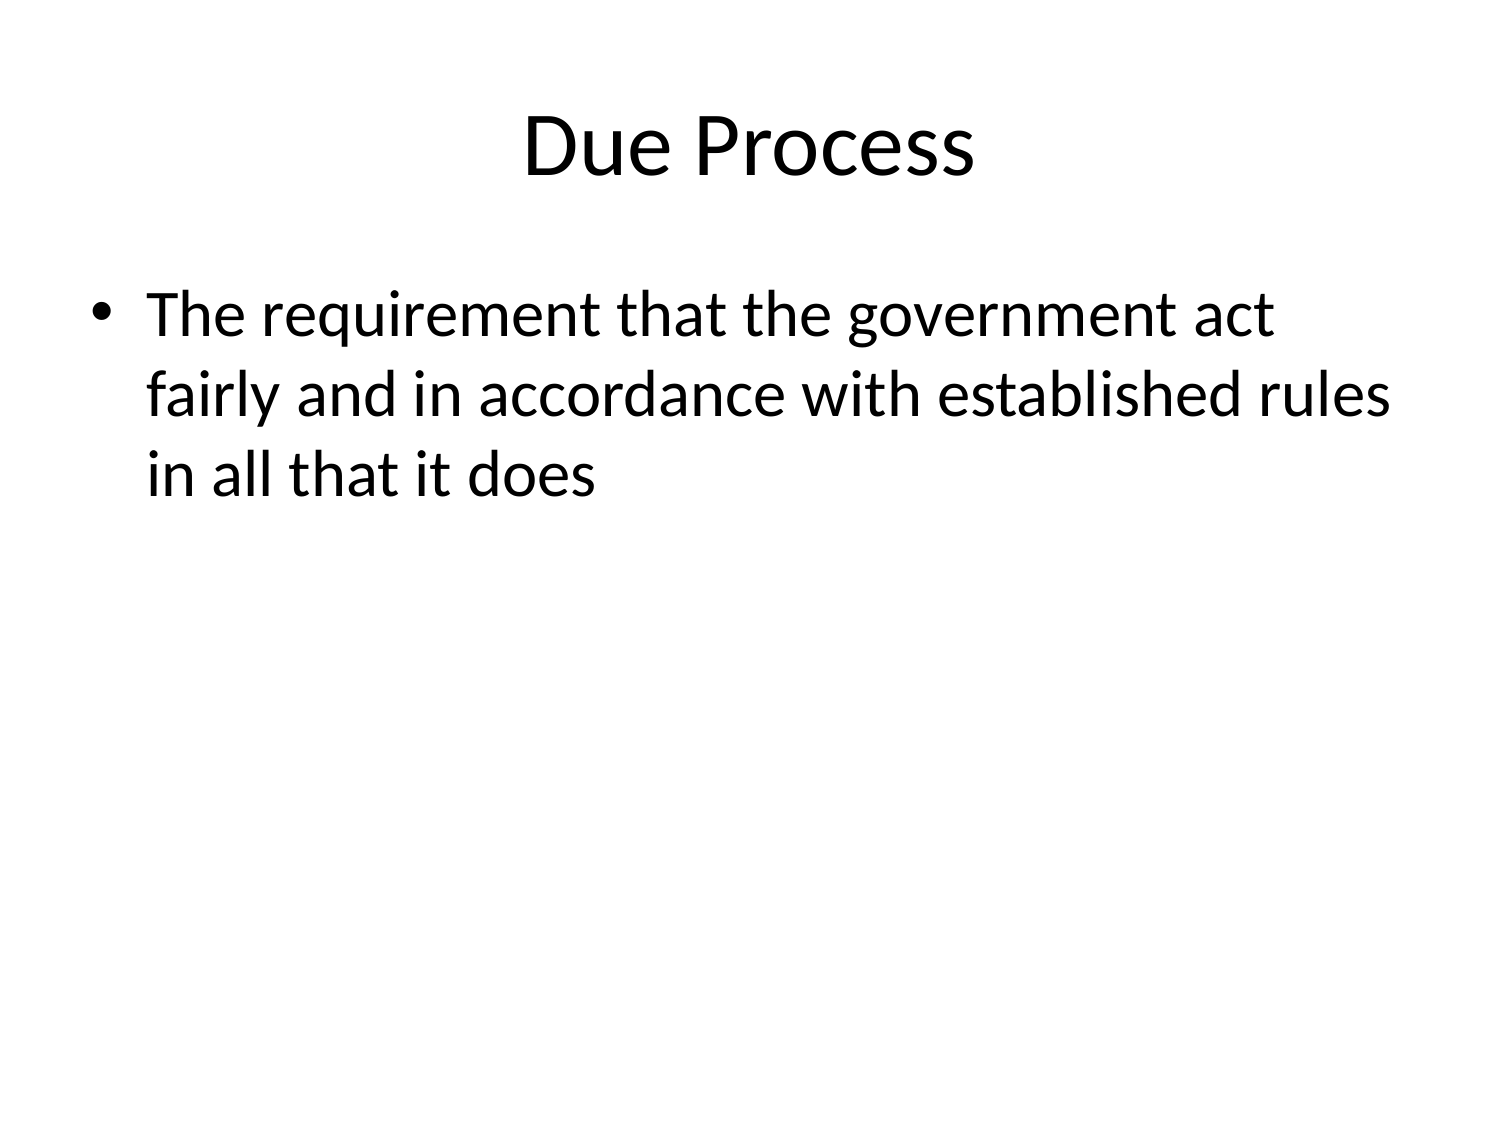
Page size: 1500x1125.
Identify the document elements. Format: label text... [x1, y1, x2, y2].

list The requirement that the government act fairly and in accordance with established rules in all that it does [75, 262, 1425, 1005]
title Due Process [75, 45, 1425, 233]
